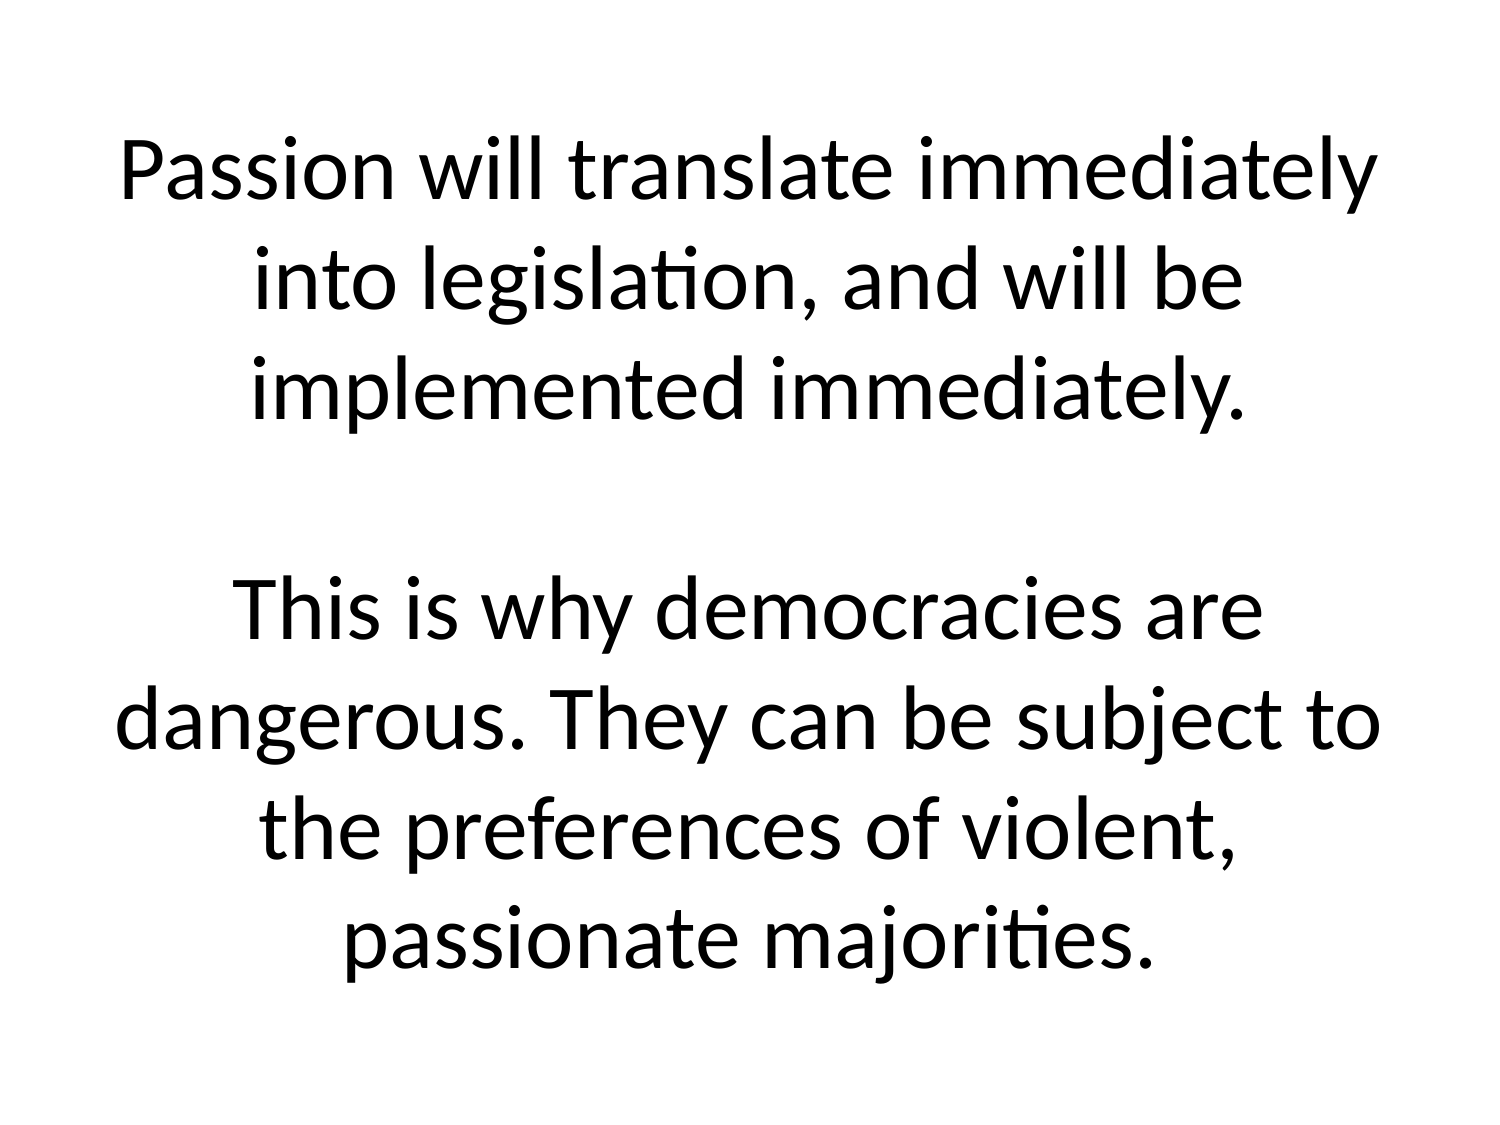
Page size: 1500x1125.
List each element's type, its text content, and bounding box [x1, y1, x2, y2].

title Passion will translate immediately into legislation, and will be implemented immediately. This is why democracies are dangerous. They can be subject to the preferences of violent, passionate majorities. [74, 44, 1426, 1051]
